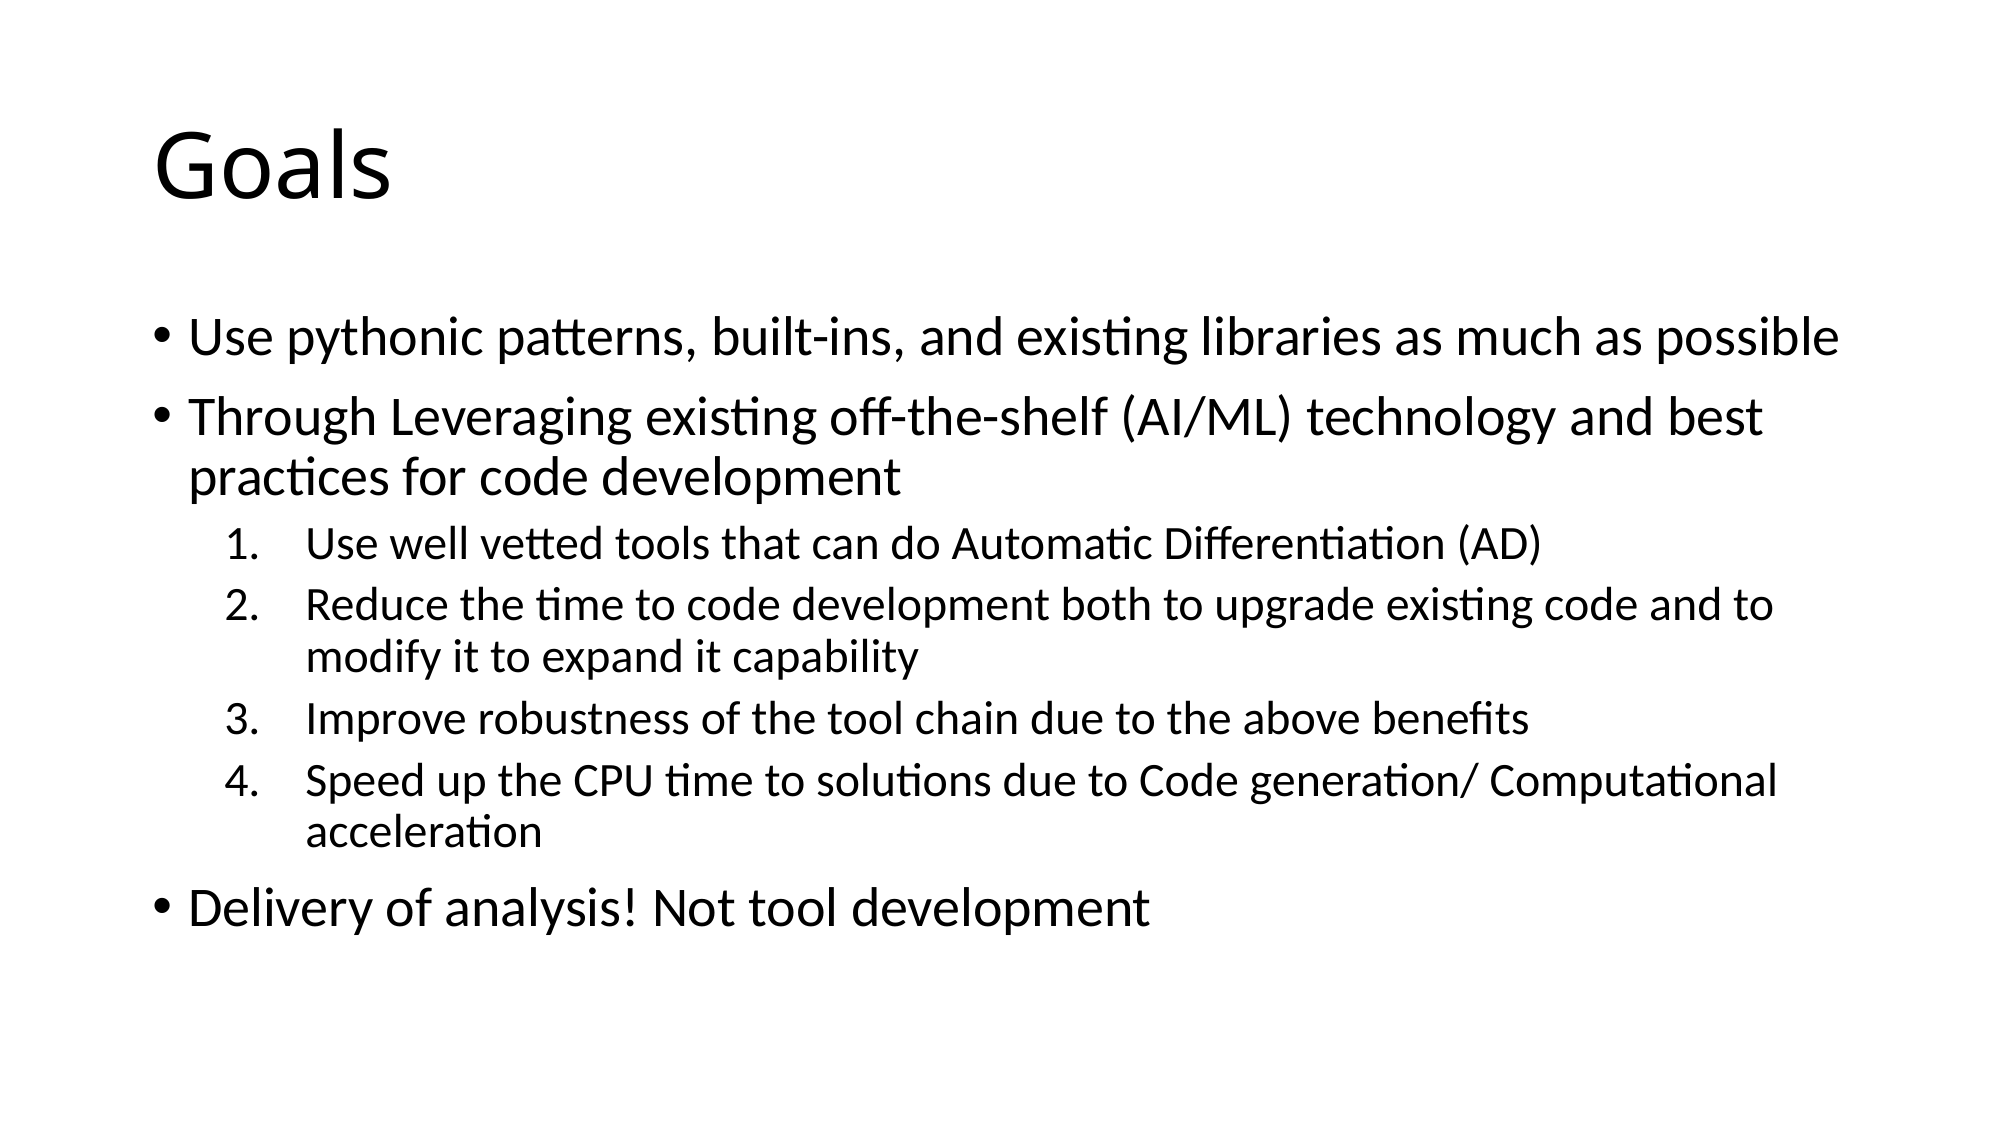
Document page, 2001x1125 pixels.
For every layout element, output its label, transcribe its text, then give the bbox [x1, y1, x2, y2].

title Goals [137, 59, 1863, 278]
list Use pythonic patterns, built-ins, and existing libraries as much as possible Through Leveraging existing off-the-shelf (AI/ML) technology and best practices for code development Use well vetted tools that can do Automatic Differentiation (AD) Reduce the time to code development both to upgrade existing code and to modify it to expand it capability Improve robustness of the tool chain due to the above benefits Speed up the CPU time to solutions due to Code generation/ Computational acceleration Delivery of analysis! Not tool development [137, 299, 1863, 1014]
